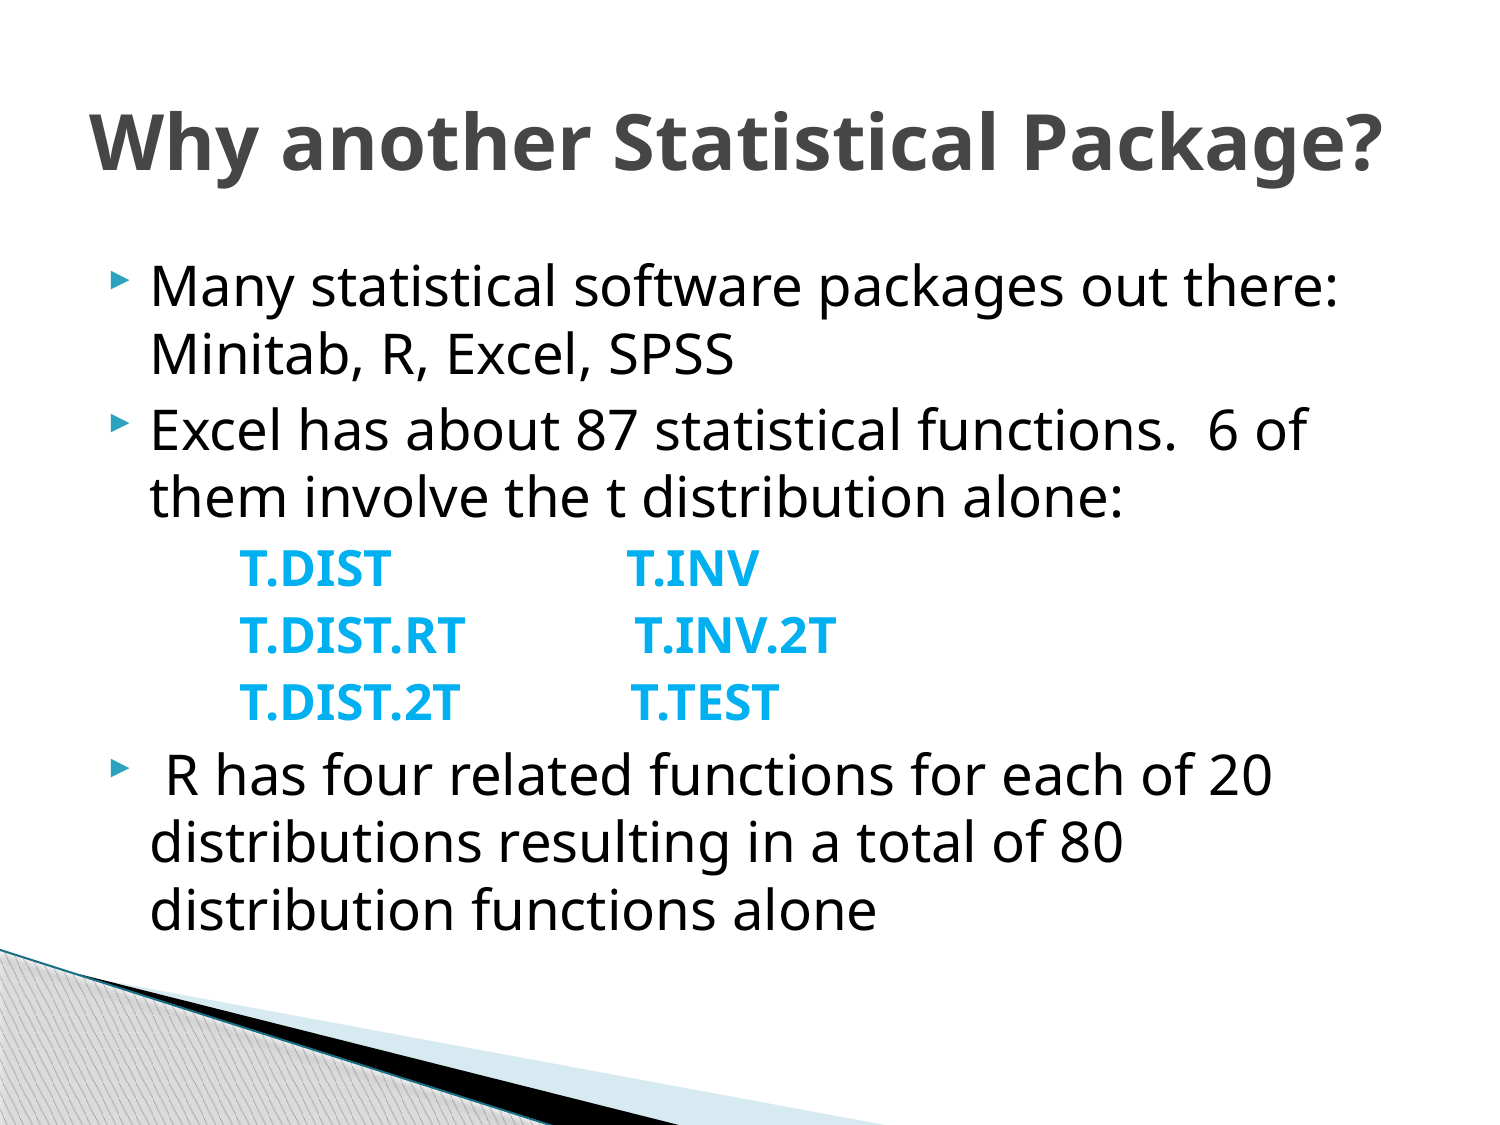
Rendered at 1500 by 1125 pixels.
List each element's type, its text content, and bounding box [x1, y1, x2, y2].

list Many statistical software packages out there: Minitab, R, Excel, SPSS Excel has about 87 statistical functions. 6 of them involve the t distribution alone: T.DIST T.INV T.DIST.RT T.INV.2T T.DIST.2T T.TEST R has four related functions for each of 20 distributions resulting in a total of 80 distribution functions alone [75, 243, 1425, 986]
title Why another Statistical Package? [75, 45, 1425, 233]
